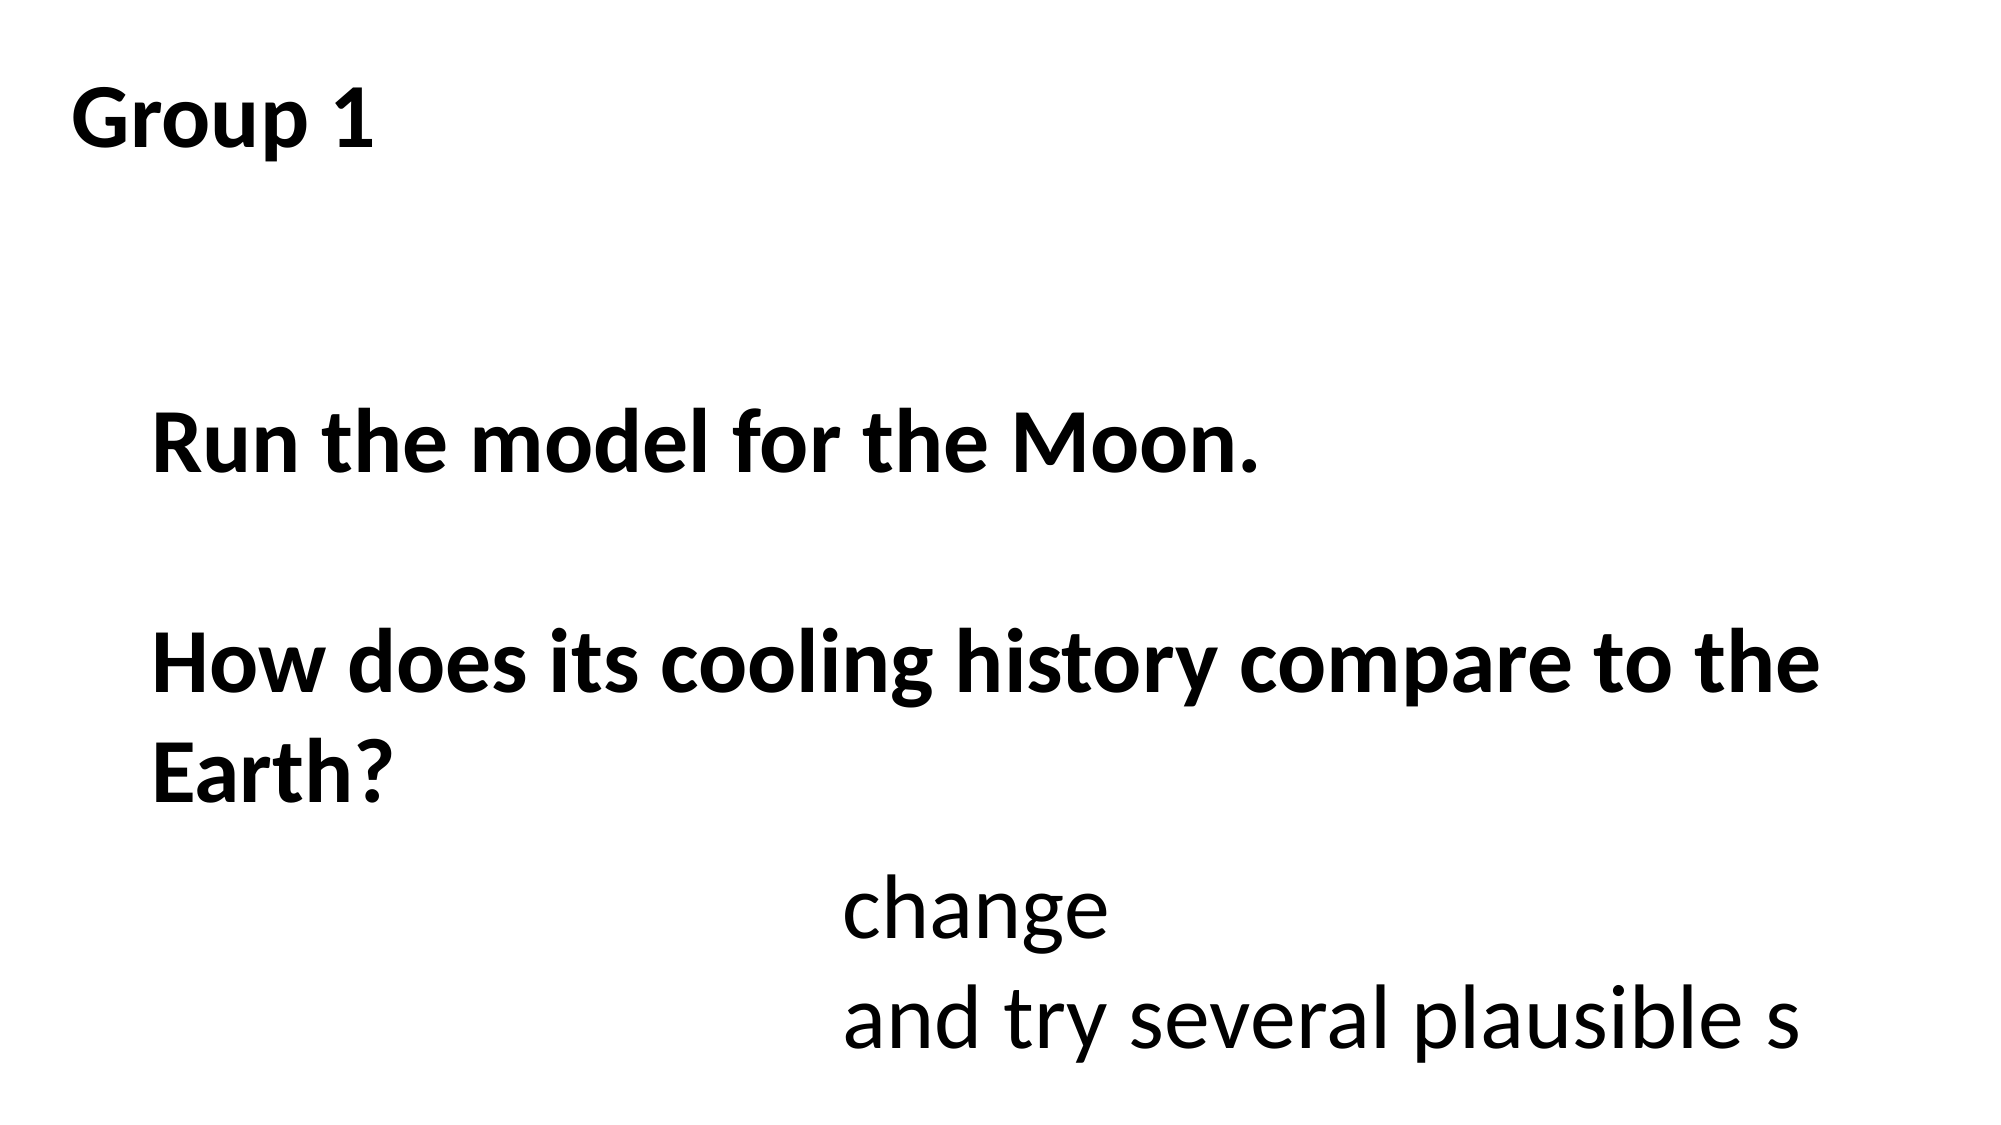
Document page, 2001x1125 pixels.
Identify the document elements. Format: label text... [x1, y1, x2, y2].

text_box Run the model for the Moon. How does its cooling history compare to the Earth? [136, 373, 1965, 828]
text_box Group 1 [57, 48, 1886, 173]
